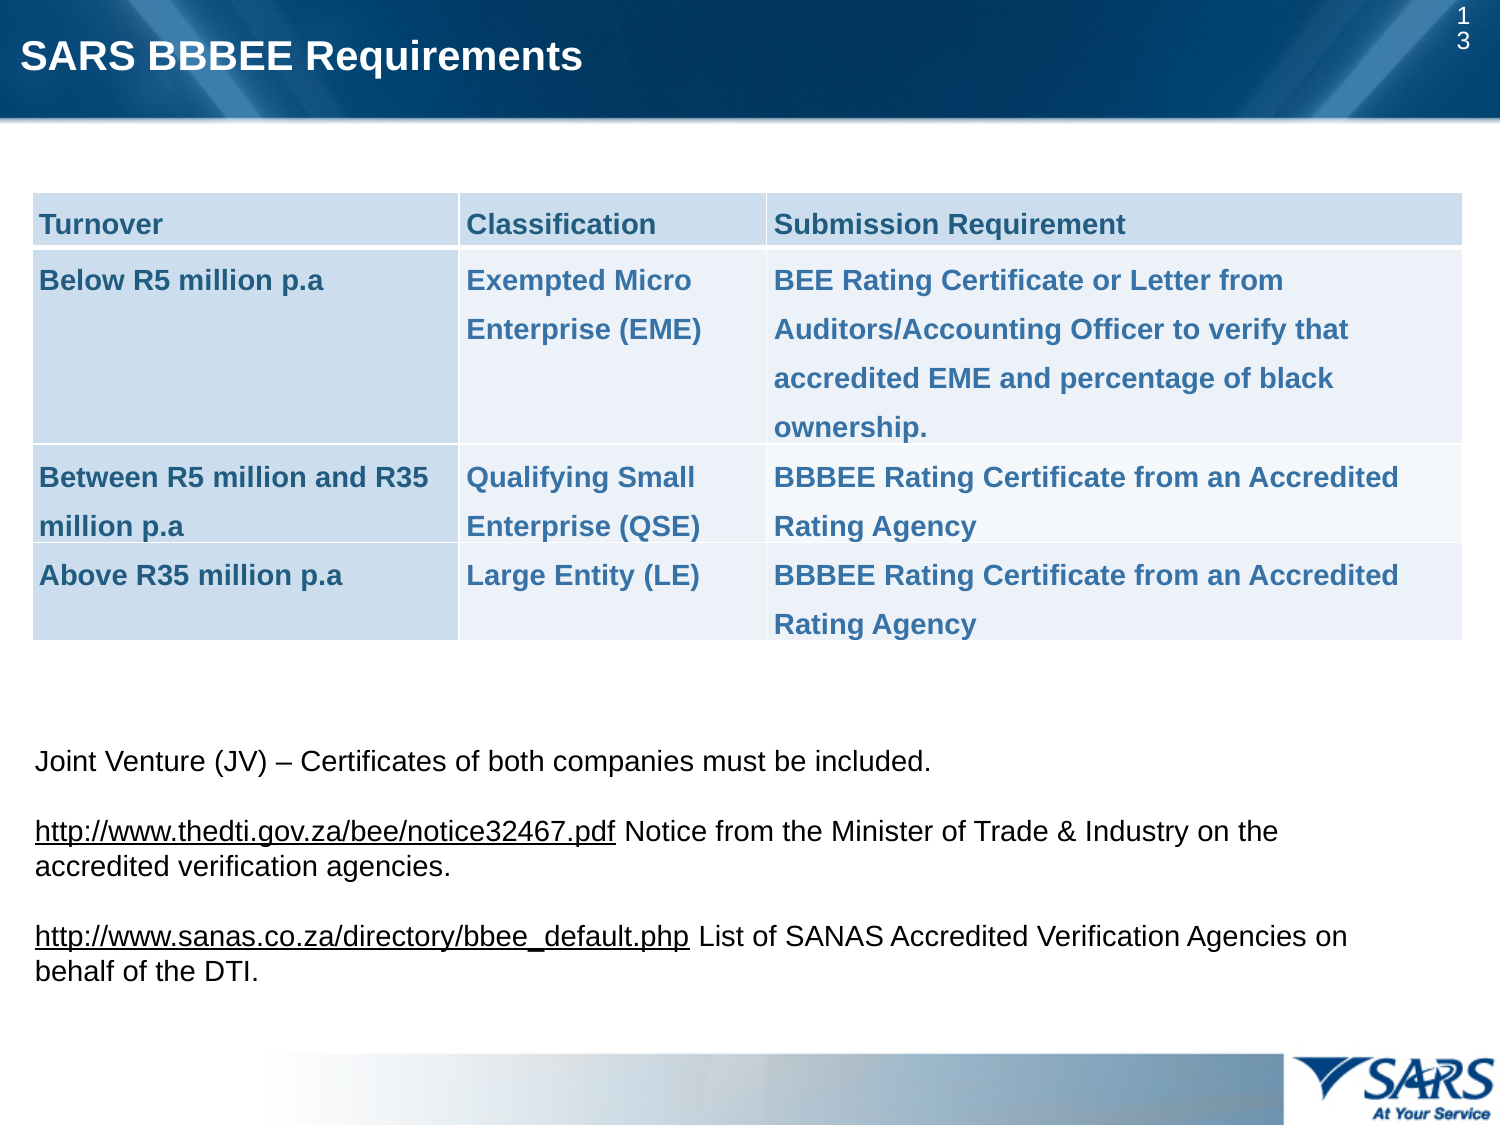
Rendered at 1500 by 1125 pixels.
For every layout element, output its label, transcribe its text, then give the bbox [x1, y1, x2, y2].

picture [0, 0, 1500, 1125]
table_header Submission Requirement [767, 193, 1462, 245]
table_cell Below R5 million p.a [33, 250, 458, 443]
text_box Joint Venture (JV) – Certificates of both companies must be included. http://www.thedti.gov.za/bee/notice32467.pdf Notice from the Minister of Trade & Industry on the accredited verification agencies. http://www.sanas.co.za/directory/bbee_default.php List of SANAS Accredited Verification Agencies on behalf of the DTI. [19, 734, 1387, 995]
table_header Turnover [33, 193, 458, 245]
title SARS BBBEE Requirements [19, 35, 1463, 80]
table_cell Large Entity (LE) [460, 543, 766, 640]
slide_number 13 [1456, 0, 1463, 13]
table_cell BBBEE Rating Certificate from an Accredited Rating Agency [767, 445, 1462, 542]
table_cell Between R5 million and R35 million p.a [33, 445, 458, 542]
table_header Classification [460, 193, 766, 245]
table_cell BBBEE Rating Certificate from an Accredited Rating Agency [767, 543, 1462, 640]
table_cell Qualifying Small Enterprise (QSE) [460, 445, 766, 542]
table_cell Exempted Micro Enterprise (EME) [460, 250, 766, 443]
table_cell Above R35 million p.a [33, 543, 458, 640]
table_cell BEE Rating Certificate or Letter from Auditors/Accounting Officer to verify that accredited EME and percentage of black ownership. [767, 250, 1462, 443]
